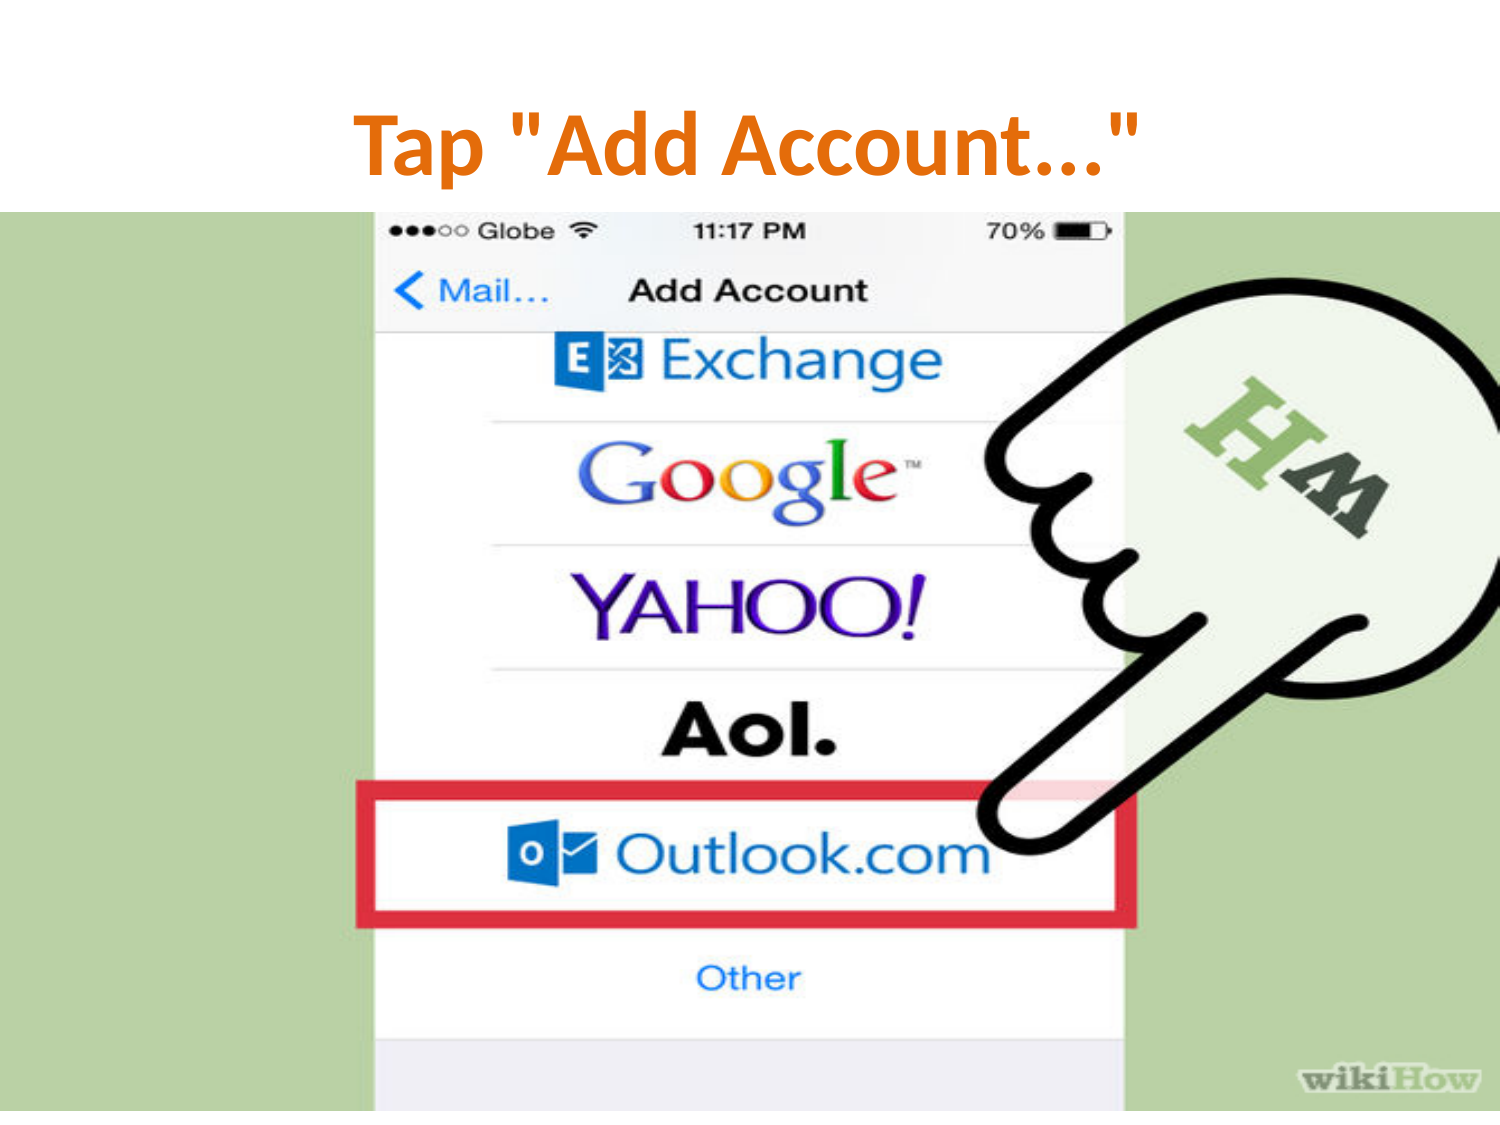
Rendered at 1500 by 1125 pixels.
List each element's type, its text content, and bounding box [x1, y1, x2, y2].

title Tap "Add Account..." [75, 45, 1425, 211]
picture [0, 212, 1500, 1111]
